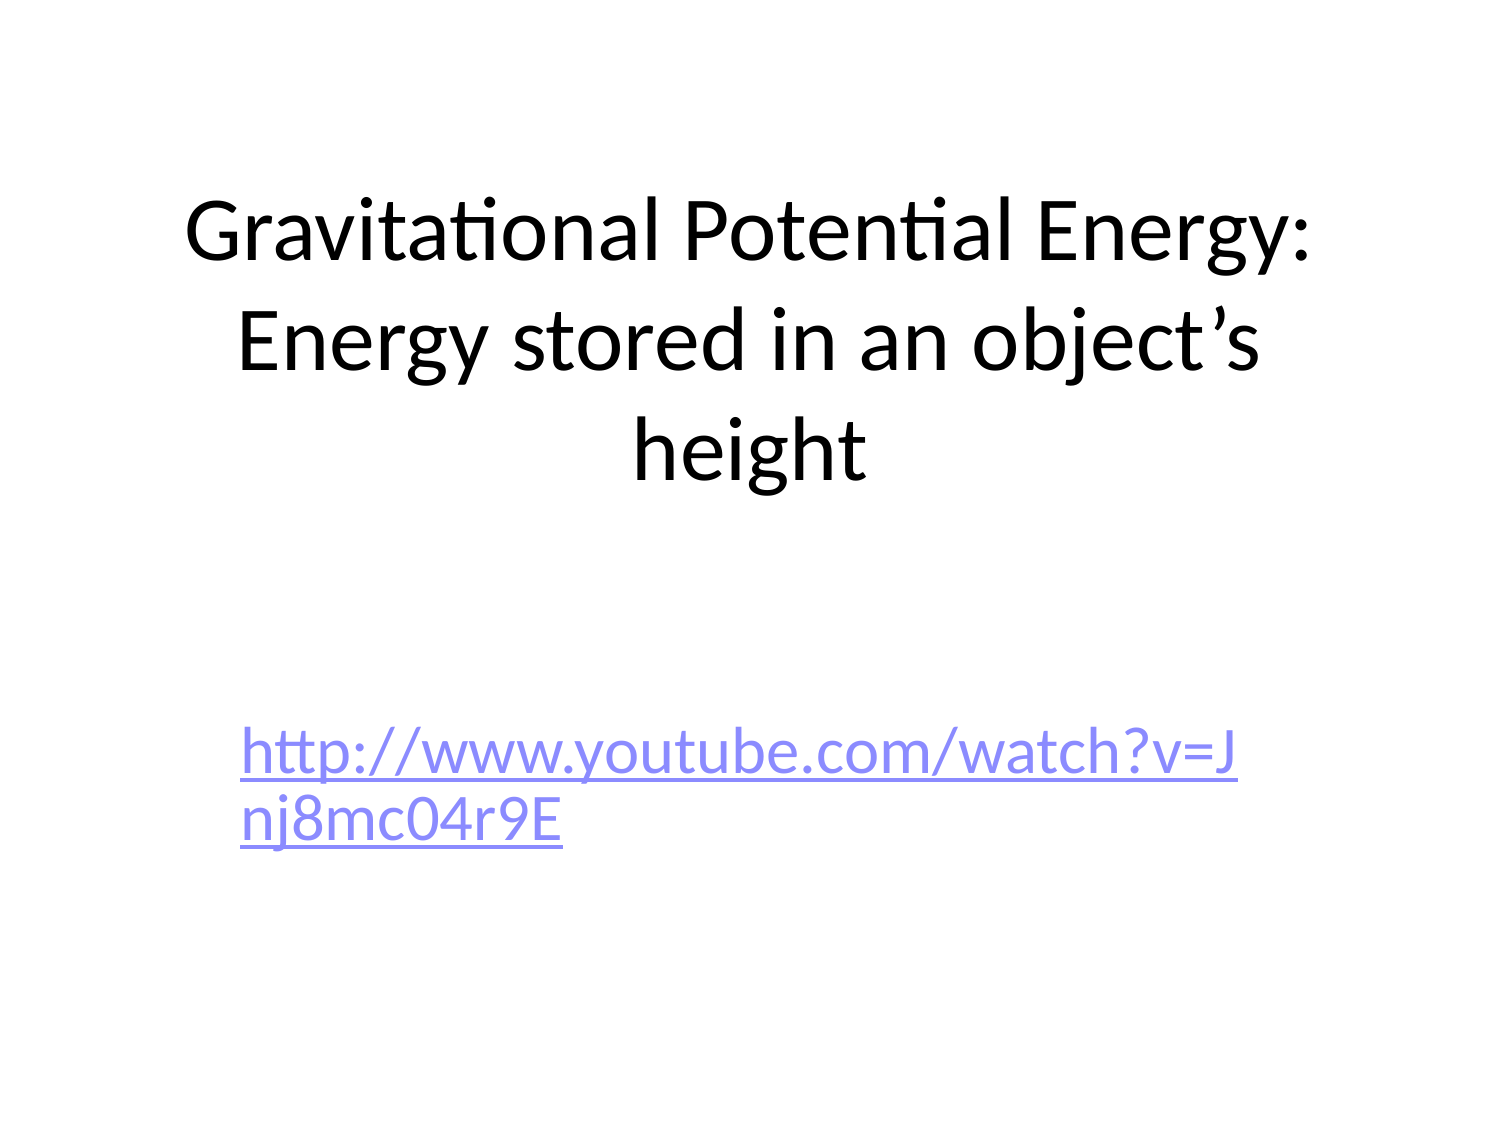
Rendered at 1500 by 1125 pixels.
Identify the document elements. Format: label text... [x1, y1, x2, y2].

subtitle http://www.youtube.com/watch?v=Jnj8mc04r9E [225, 606, 1275, 894]
title Gravitational Potential Energy: Energy stored in an object’s height [112, 108, 1388, 560]
